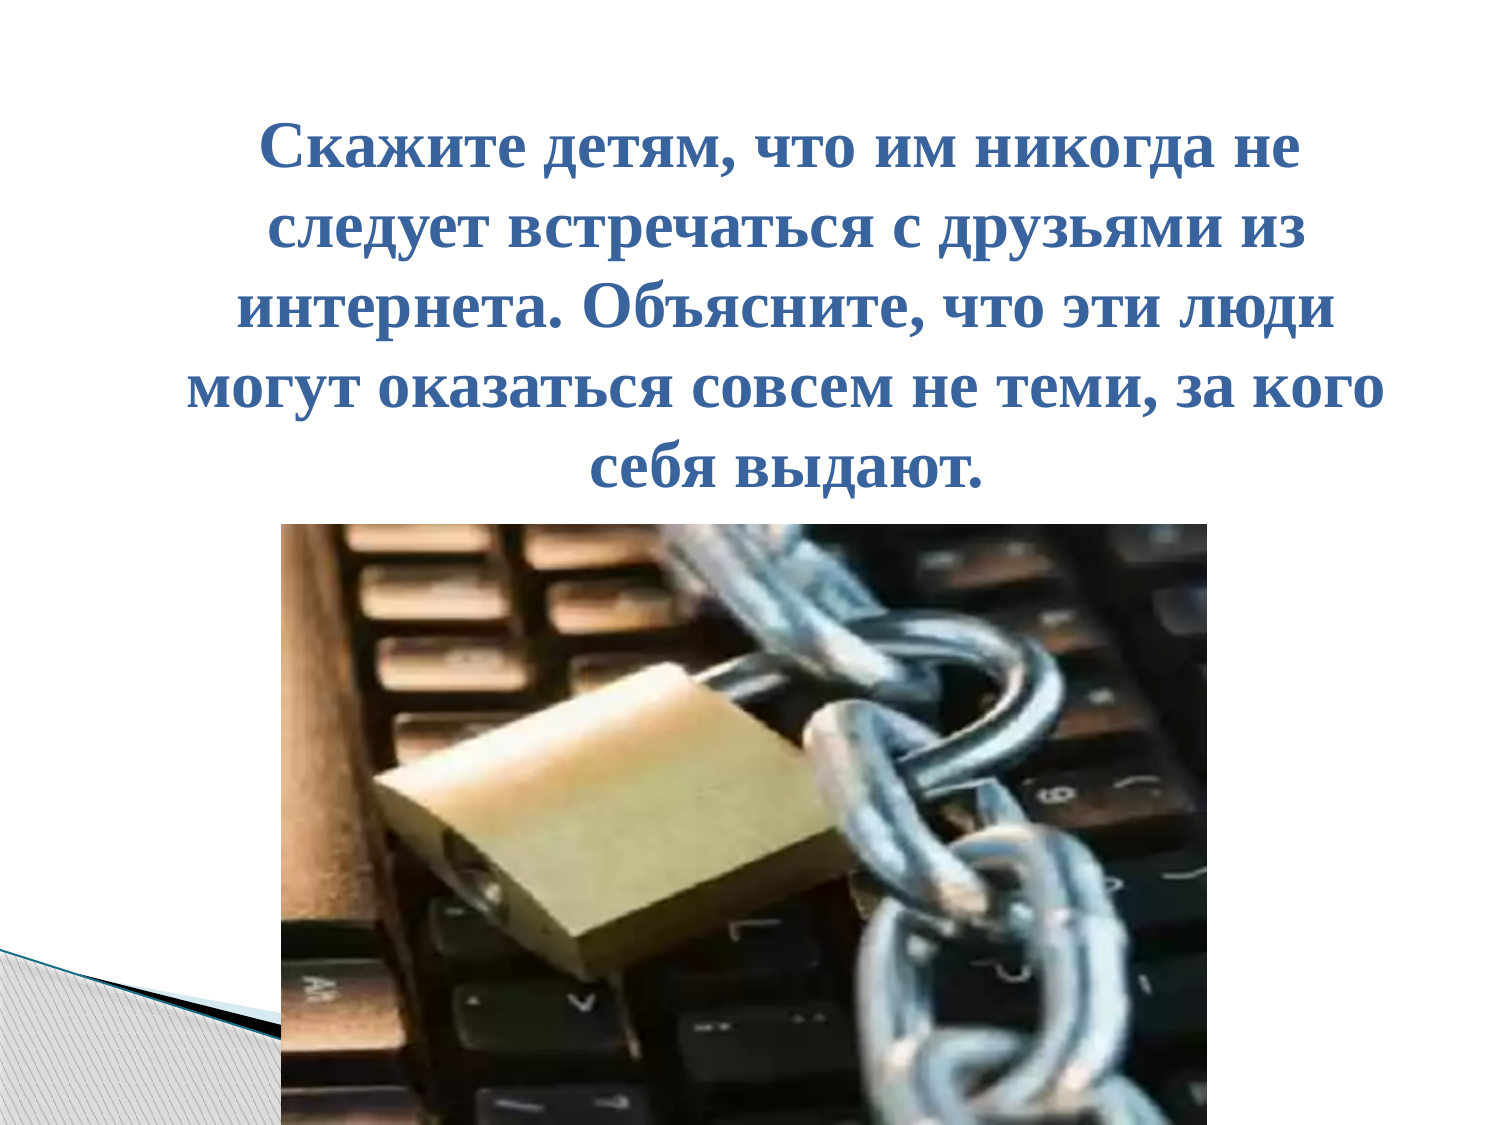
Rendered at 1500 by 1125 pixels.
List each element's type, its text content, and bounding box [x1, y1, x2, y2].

picture [280, 524, 1208, 1125]
list Скажите детям, что им никогда не следует встречаться с друзьями из интернета. Объясните, что эти люди могут оказаться совсем не теми, за кого себя выдают. [82, 93, 1432, 837]
